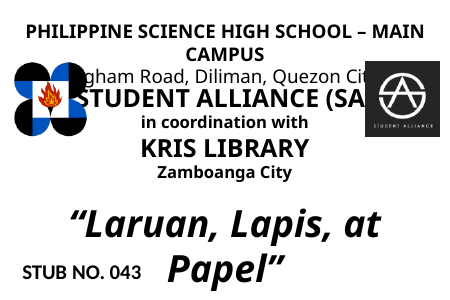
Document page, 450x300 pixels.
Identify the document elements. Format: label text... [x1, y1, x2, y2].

text_box STUB NO. 043 [7, 251, 213, 292]
text_box STUDENT ALLIANCE (SA) in coordination with KRIS LIBRARY Zamboanga City [0, 74, 450, 190]
text_box PHILIPPINE SCIENCE HIGH SCHOOL – MAIN CAMPUS Agham Road, Diliman, Quezon City [0, 12, 450, 74]
picture [364, 60, 441, 137]
text_box “Laruan, Lapis, at Papel” [0, 192, 450, 298]
picture [12, 60, 88, 137]
